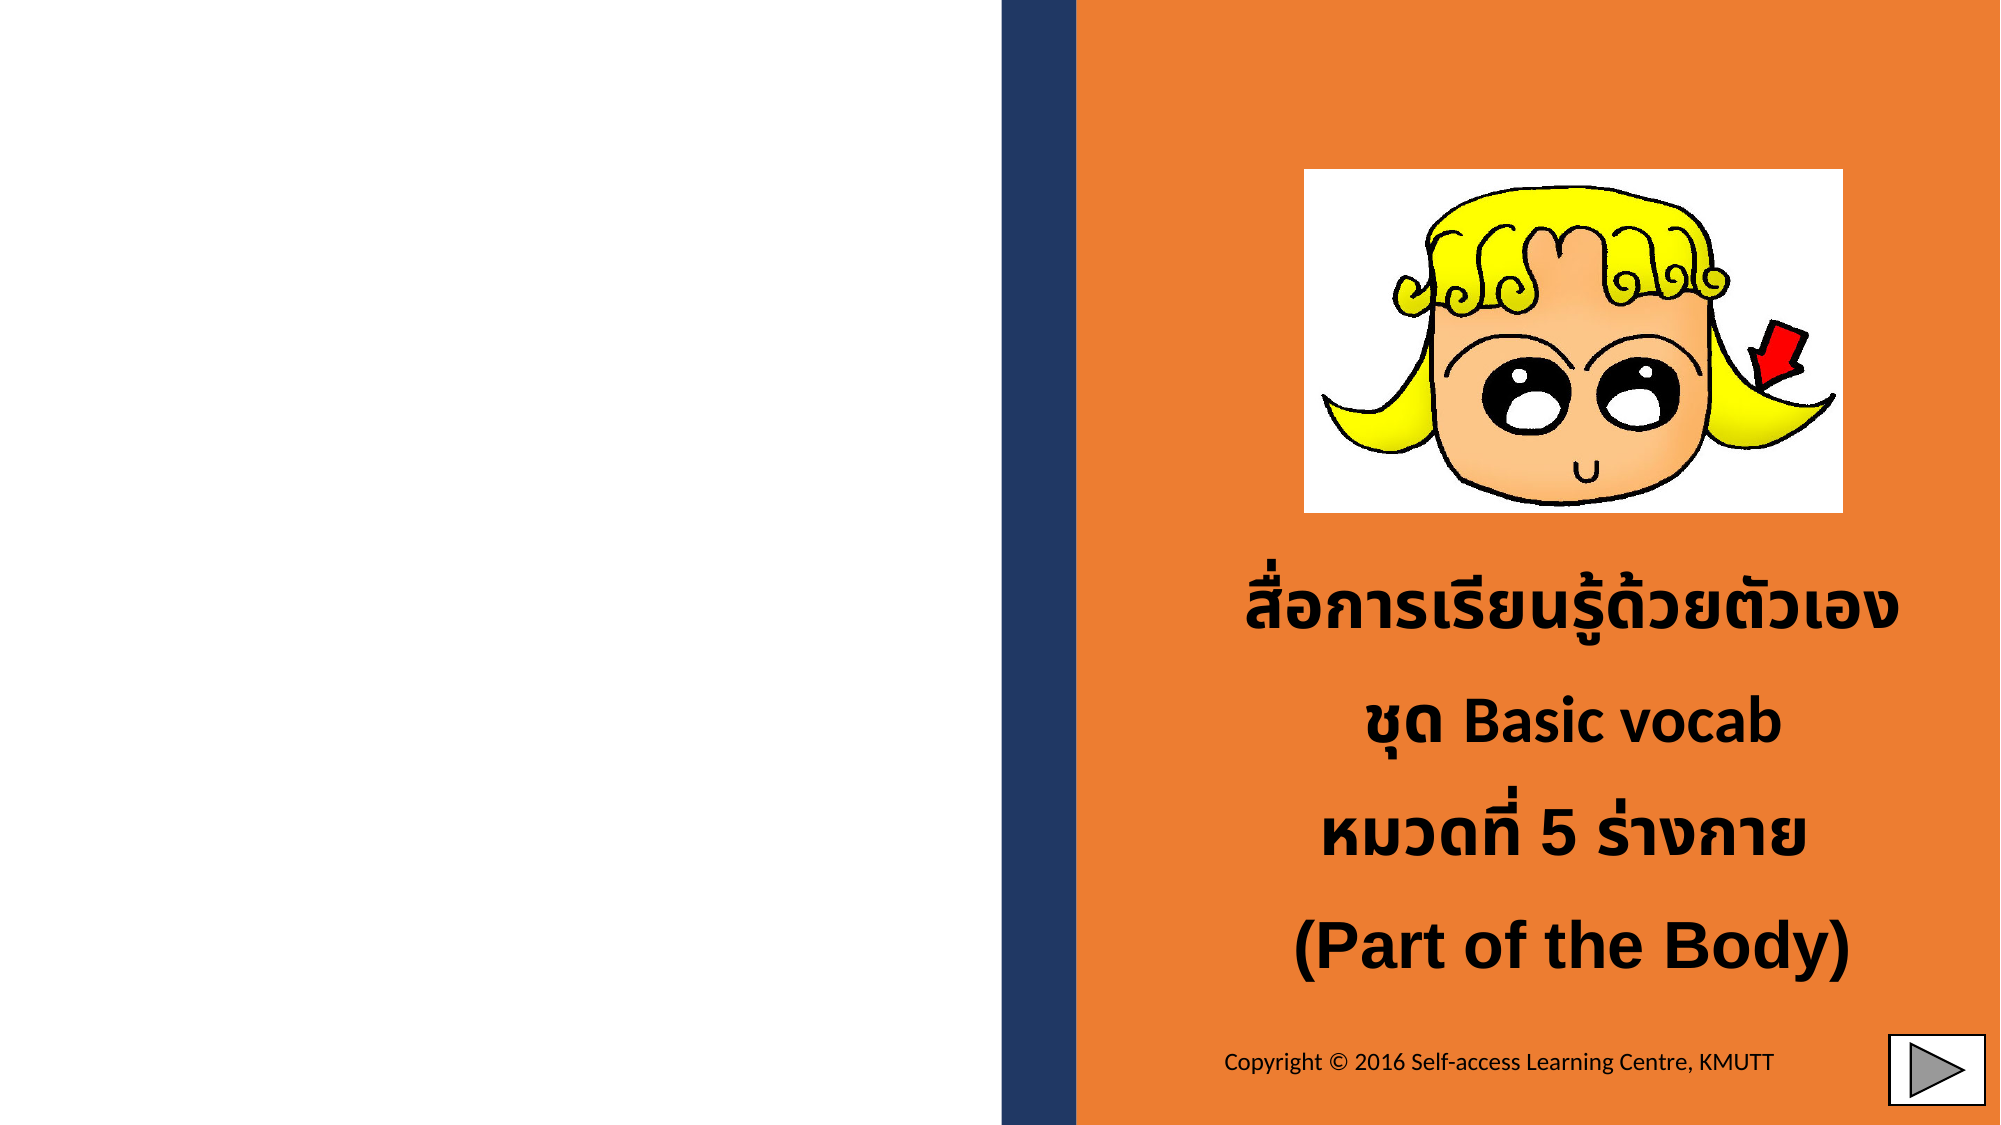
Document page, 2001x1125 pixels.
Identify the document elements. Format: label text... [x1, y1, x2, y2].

text_box Copyright © 2016 Self-access Learning Centre, KMUTT [1207, 1036, 1849, 1084]
text_box สื่อการเรียนรู้ด้วยตัวเอง ชุด Basic vocab หมวดที่ 5 ร่างกาย (Part of the Body) [1209, 553, 1938, 991]
text_box [1888, 1034, 1986, 1106]
picture [1304, 169, 1843, 514]
text_box [1001, 0, 1077, 1125]
text_box [1077, 0, 2000, 1125]
